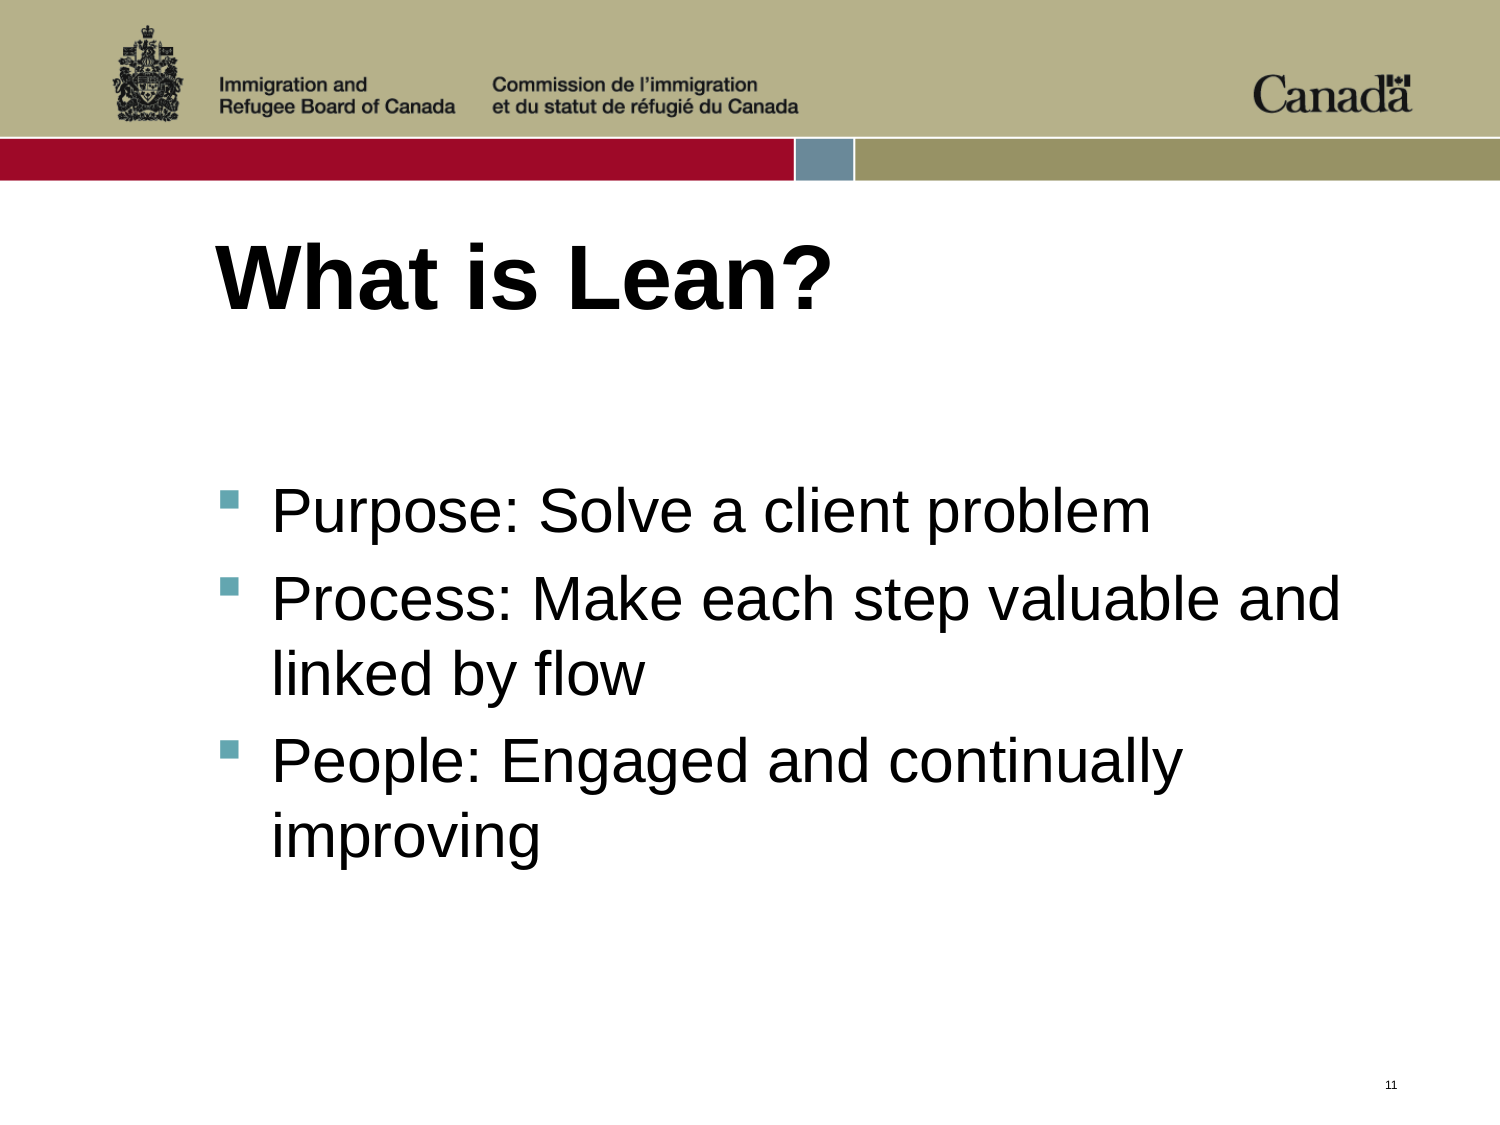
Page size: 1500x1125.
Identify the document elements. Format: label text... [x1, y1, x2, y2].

slide_number 11 [1100, 1025, 1413, 1100]
list Purpose: Solve a client problem Process: Make each step valuable and linked by flow People: Engaged and continually improving [200, 462, 1413, 1000]
title What is Lean? [200, 237, 1413, 425]
picture [0, 0, 1500, 1125]
